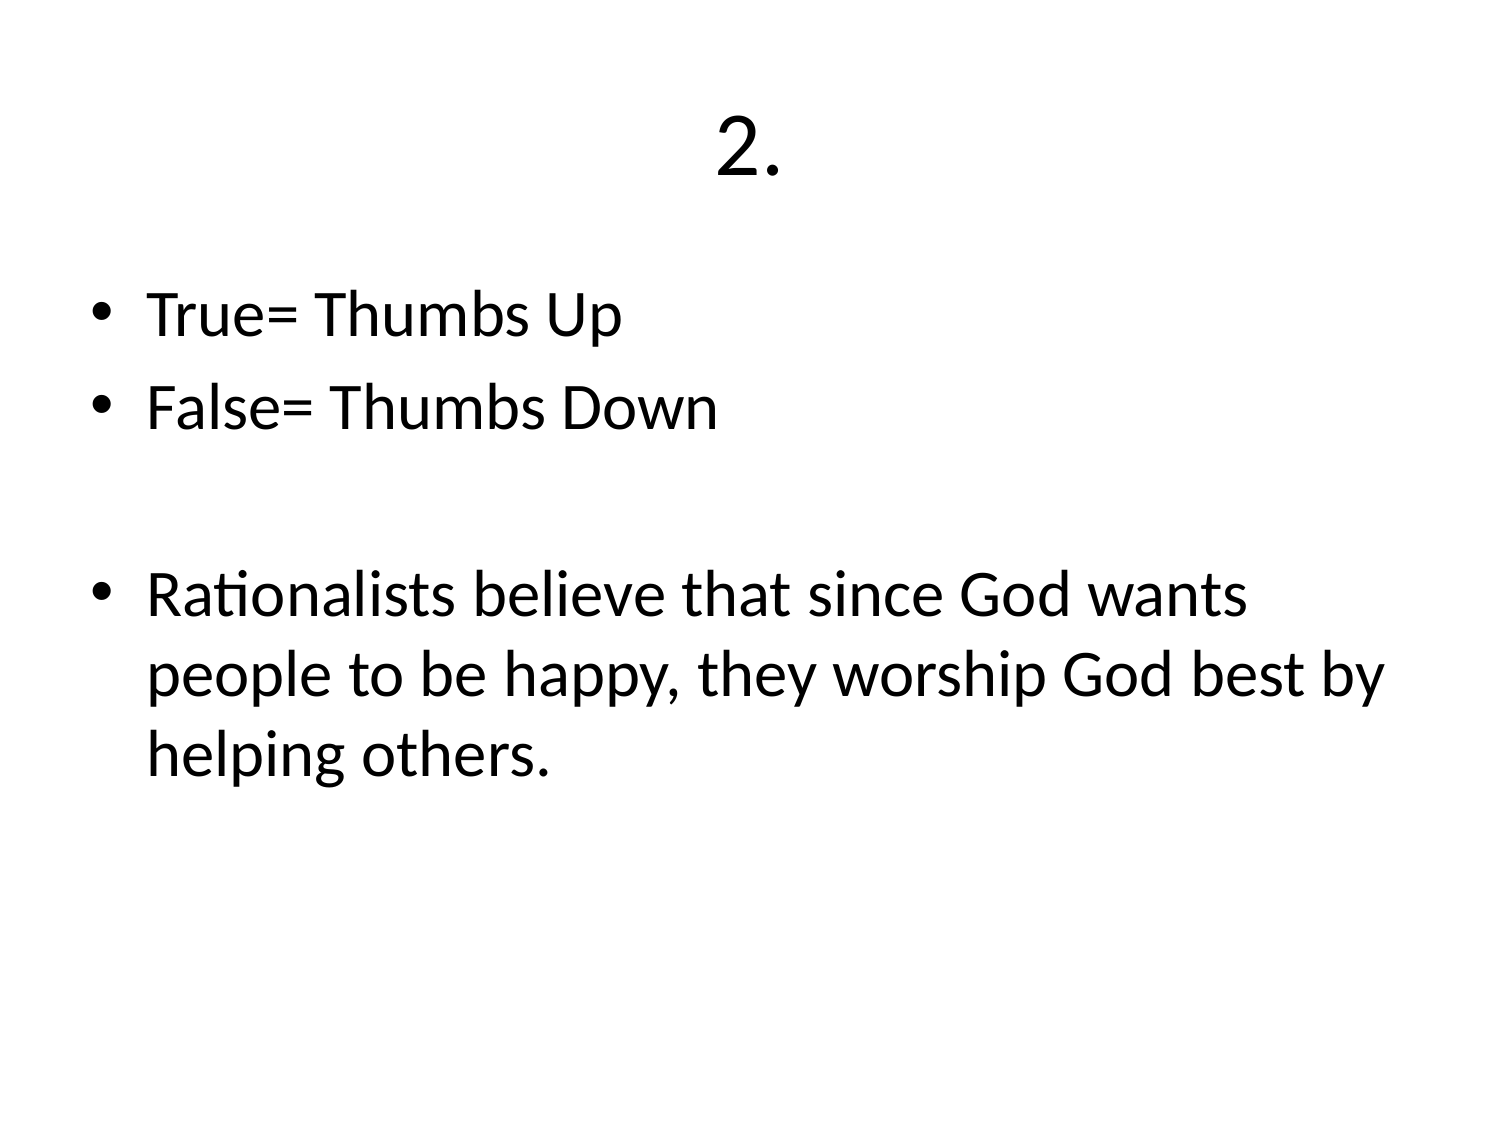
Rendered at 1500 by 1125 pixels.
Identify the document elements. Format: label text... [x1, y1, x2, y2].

title 2. [75, 45, 1425, 233]
list True= Thumbs Up False= Thumbs Down Rationalists believe that since God wants people to be happy, they worship God best by helping others. [75, 262, 1425, 1005]
